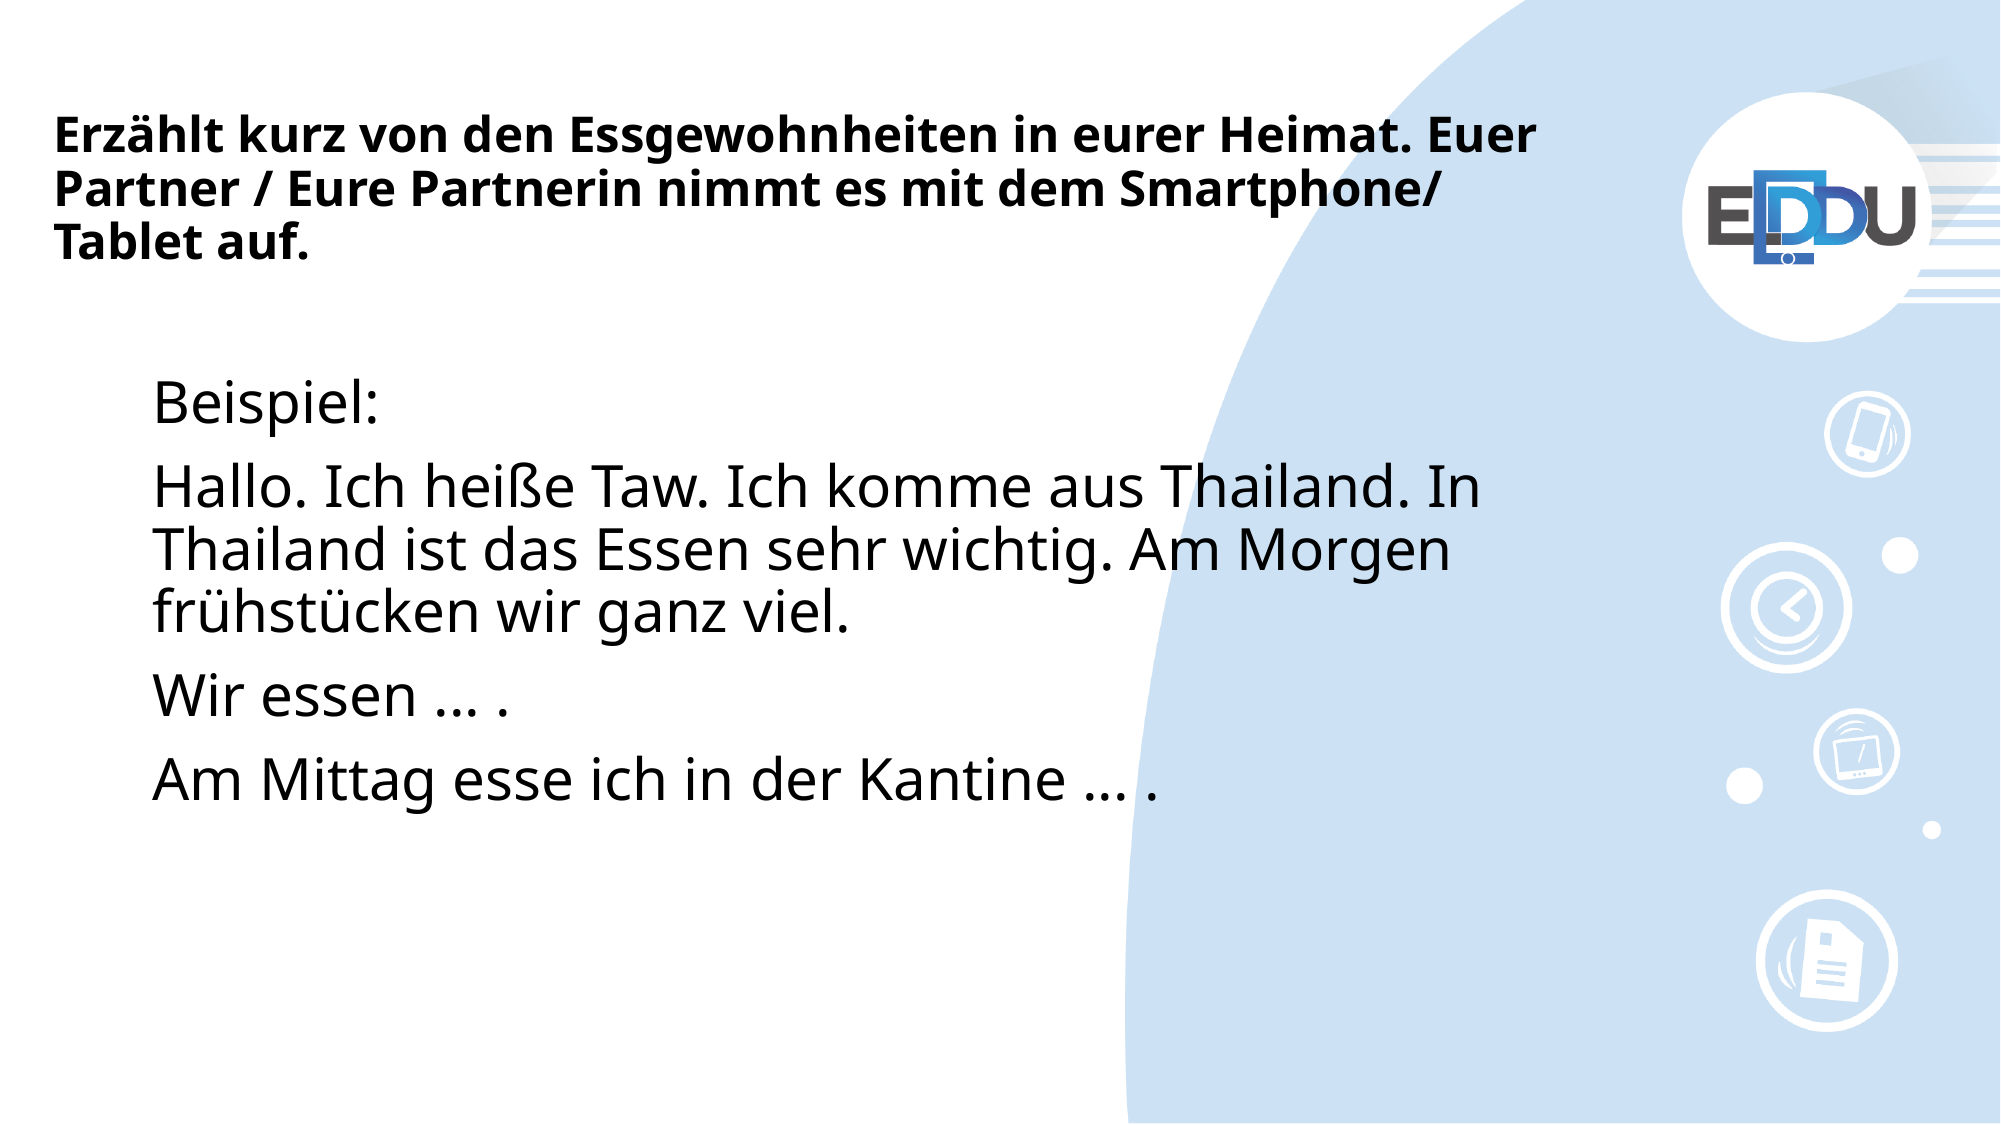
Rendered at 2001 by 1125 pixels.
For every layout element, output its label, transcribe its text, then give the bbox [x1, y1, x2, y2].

title Erzählt kurz von den Essgewohnheiten in eurer Heimat. Euer Partner / Eure Partnerin nimmt es mit dem Smartphone/ Tablet auf. [38, 102, 1595, 278]
picture [0, 0, 2001, 1125]
list Beispiel: Hallo. Ich heiße Taw. Ich komme aus Thailand. In Thailand ist das Essen sehr wichtig. Am Morgen frühstücken wir ganz viel. Wir essen ... . Am Mittag esse ich in der Kantine ... . [137, 365, 1595, 1014]
